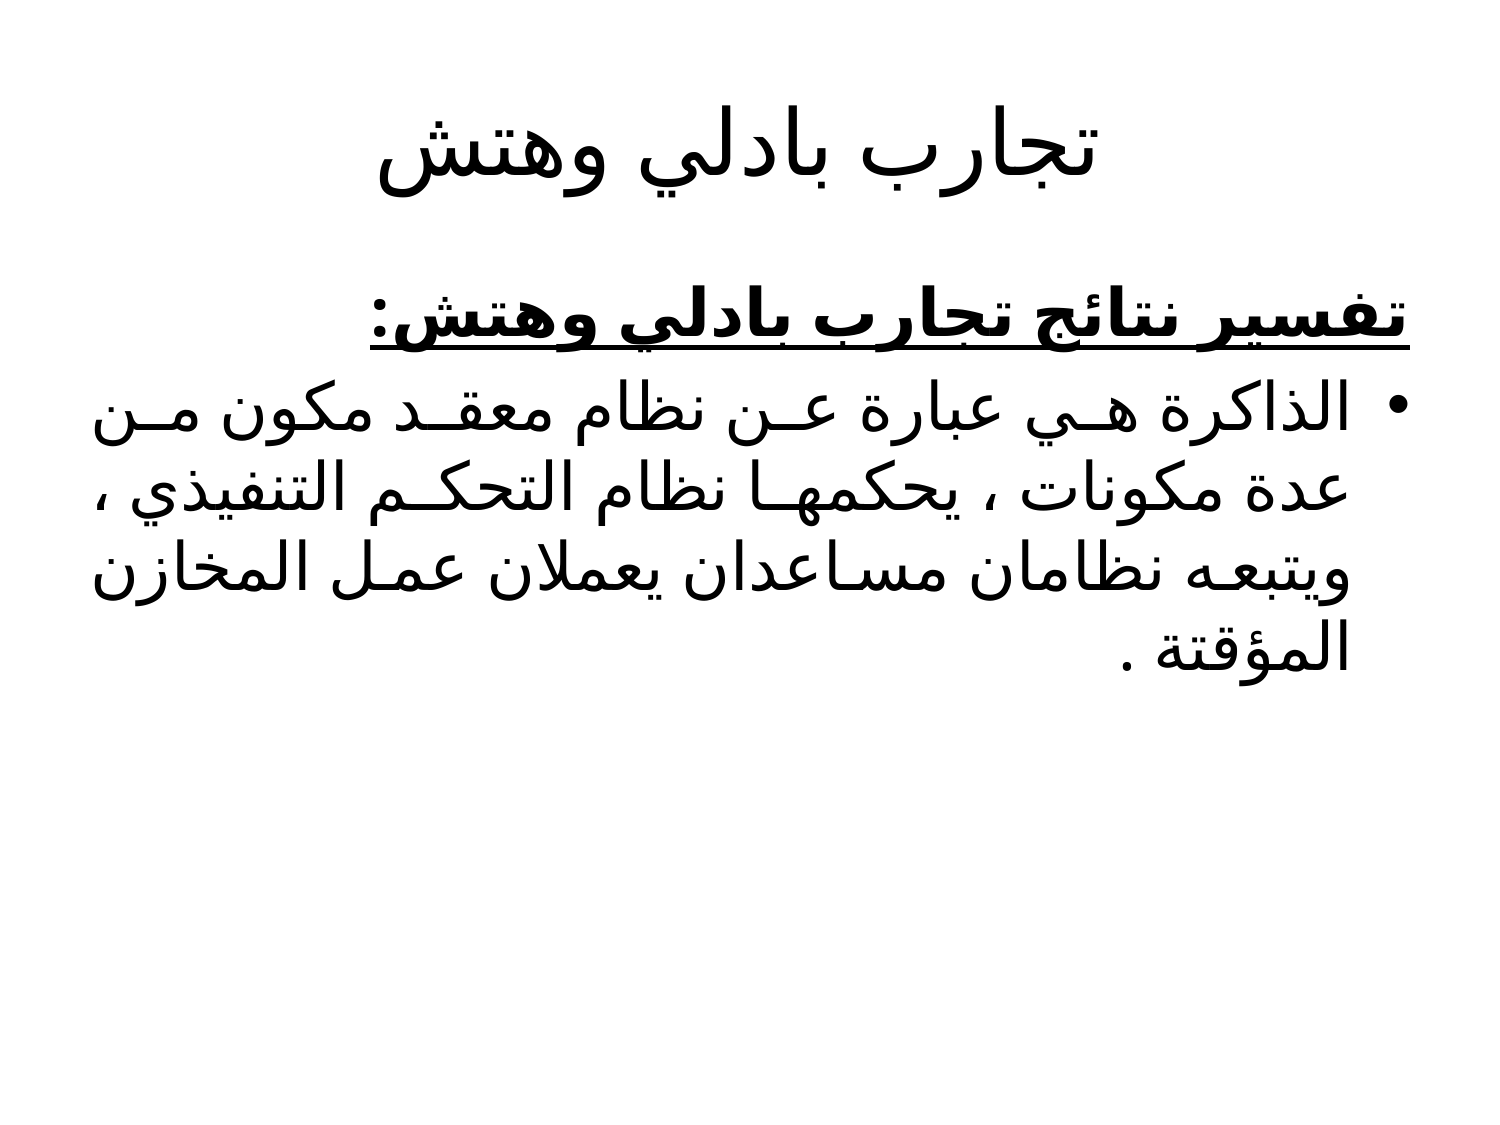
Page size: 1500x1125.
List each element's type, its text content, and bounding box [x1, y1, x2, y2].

title تجارب بادلي وهتش [75, 45, 1425, 233]
list تفسير نتائج تجارب بادلي وهتش: الذاكرة هي عبارة عن نظام معقد مكون من عدة مكونات ، يحكمها نظام التحكم التنفيذي ، ويتبعه نظامان مساعدان يعملان عمل المخازن المؤقتة . [75, 262, 1425, 1005]
